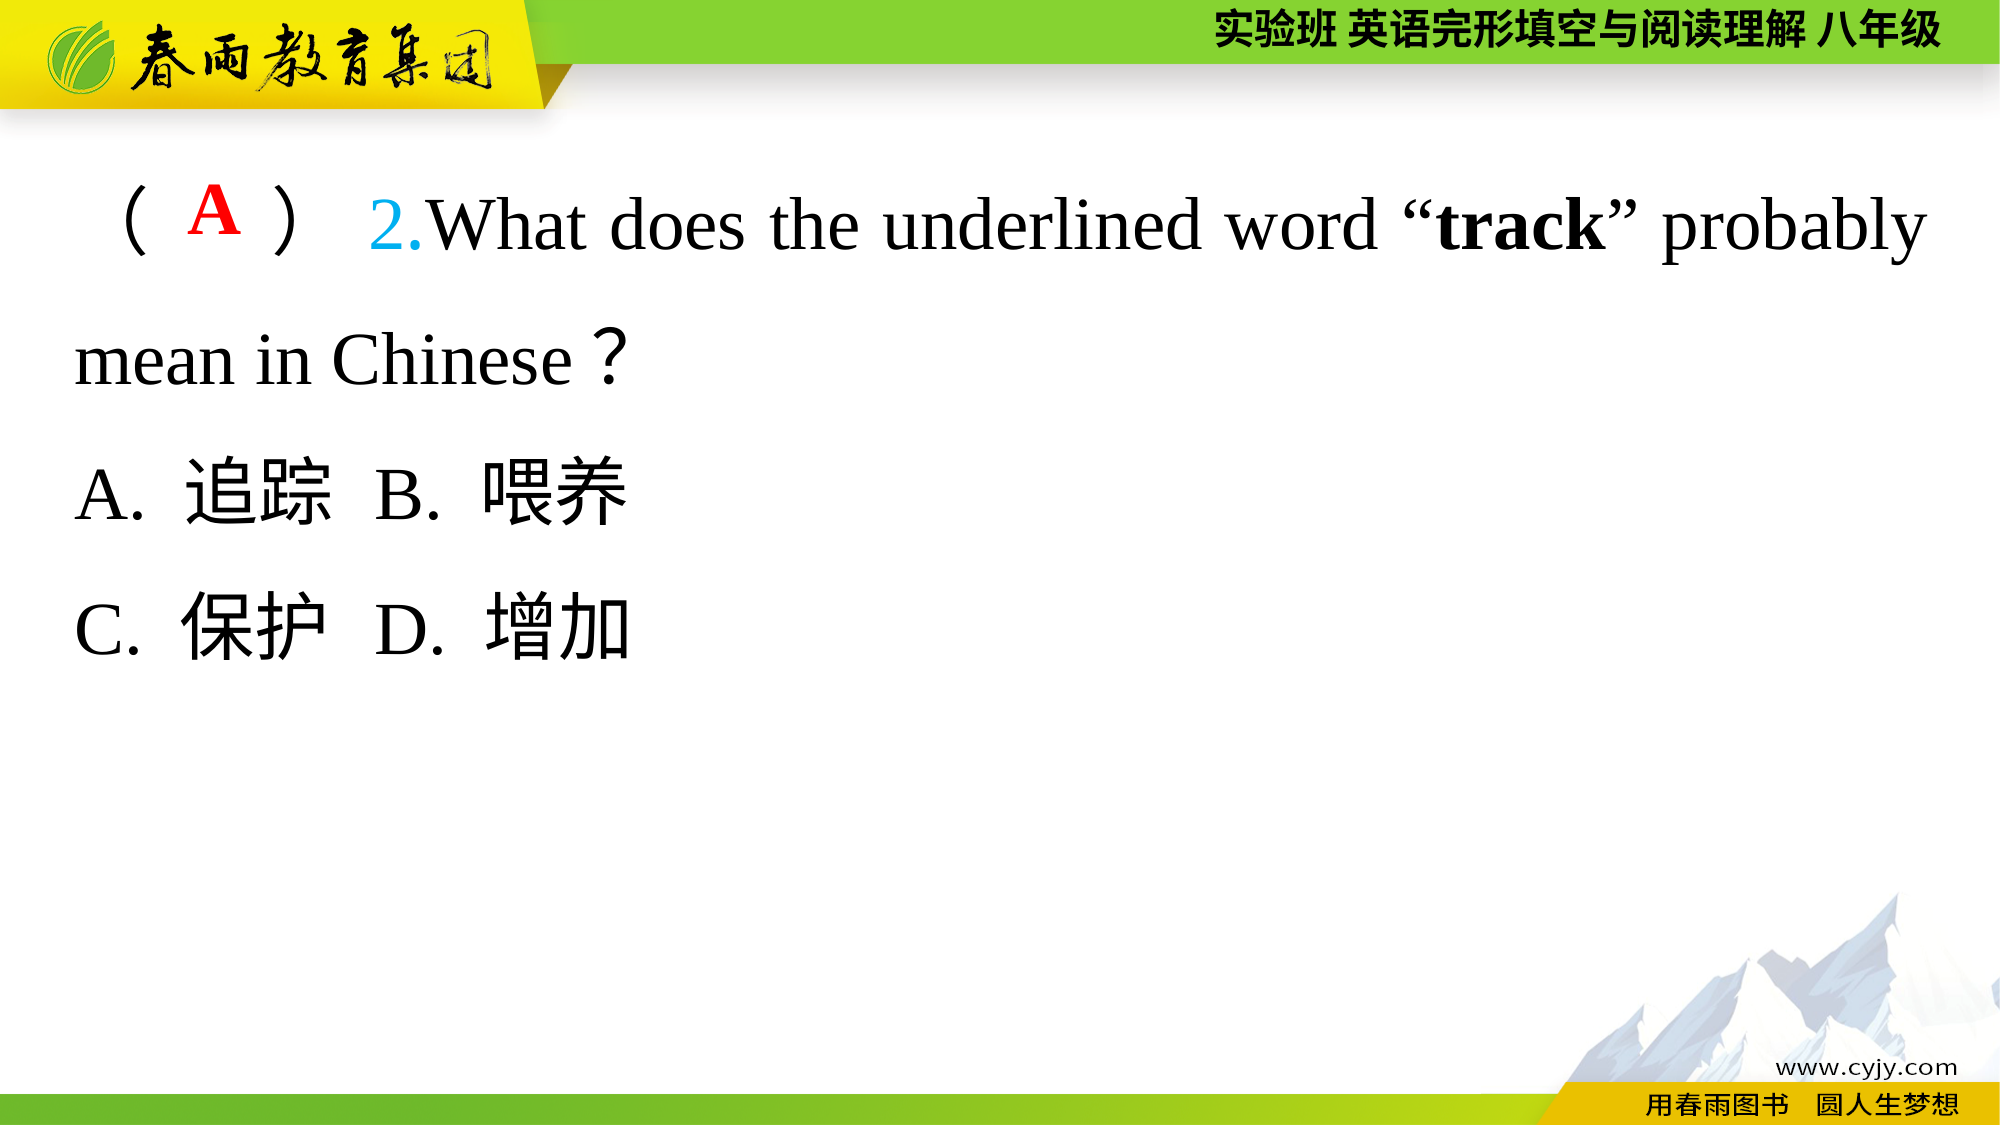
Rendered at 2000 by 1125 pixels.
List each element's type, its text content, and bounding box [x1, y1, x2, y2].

list （ ）2.What does the underlined word “track” probably mean in Chinese？ A. 追踪 B. 喂养 C. 保护 D. 增加 [59, 122, 1944, 683]
text_box A [172, 151, 257, 257]
picture [0, 0, 2000, 1125]
